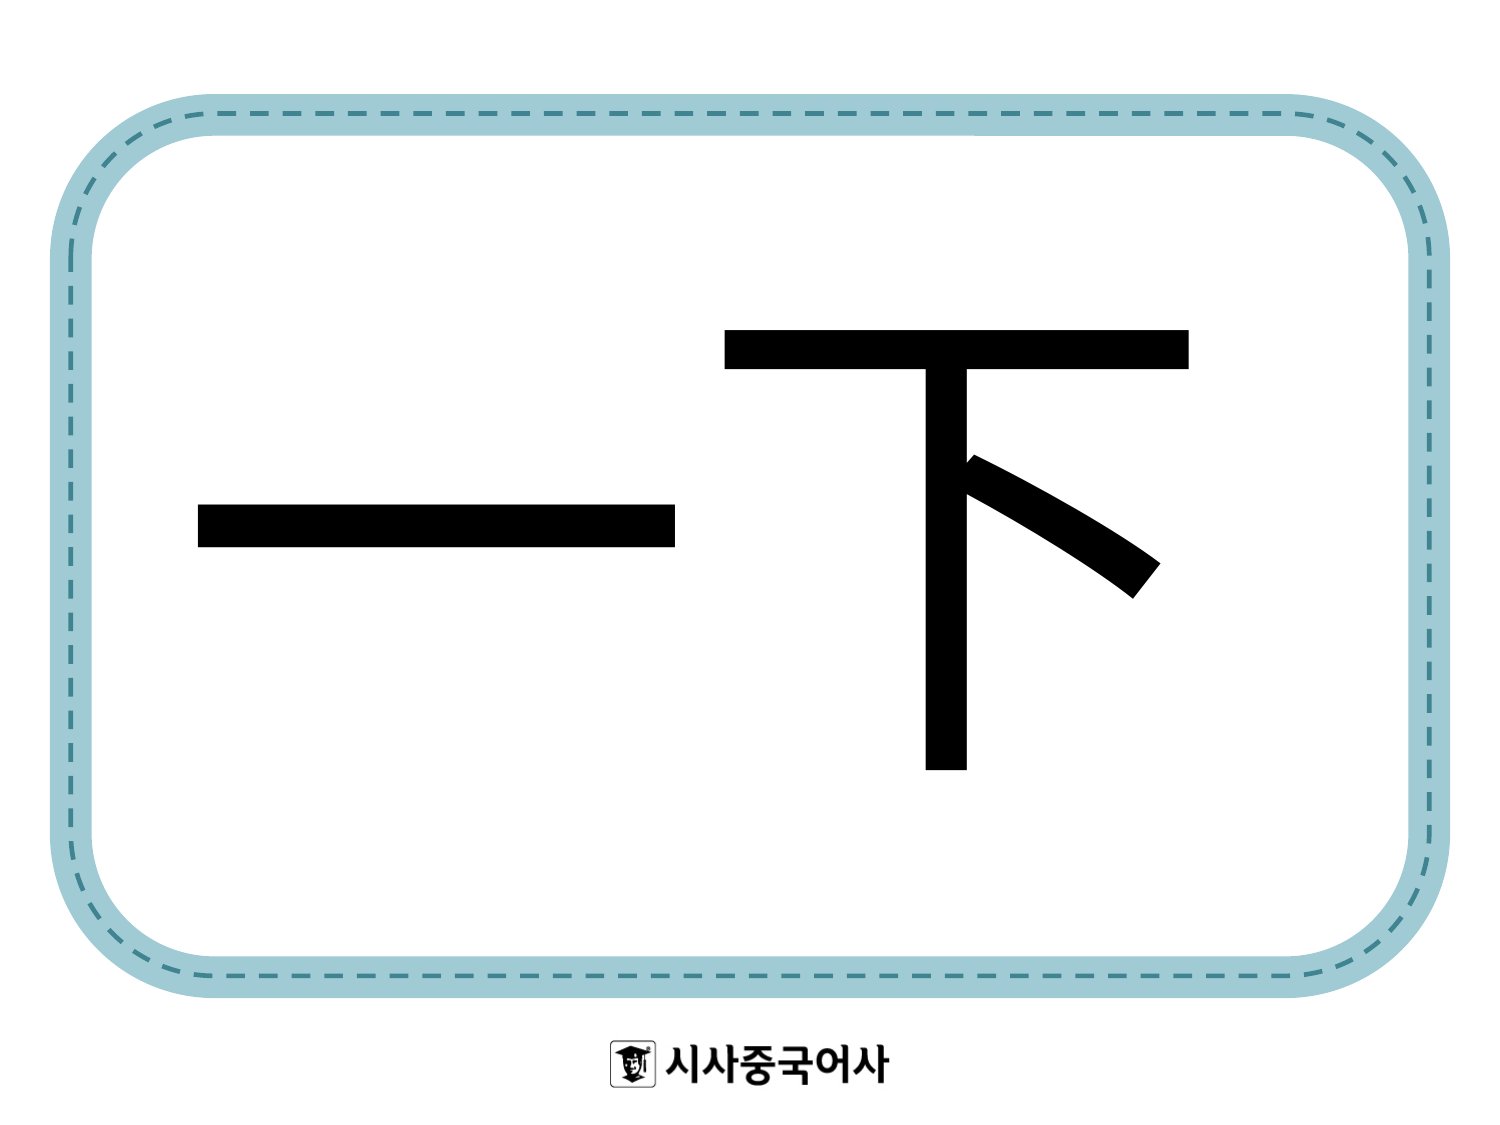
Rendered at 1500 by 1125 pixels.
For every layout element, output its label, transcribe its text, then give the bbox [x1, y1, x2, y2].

text_box 一下 [145, 189, 1354, 853]
picture [602, 1034, 898, 1094]
